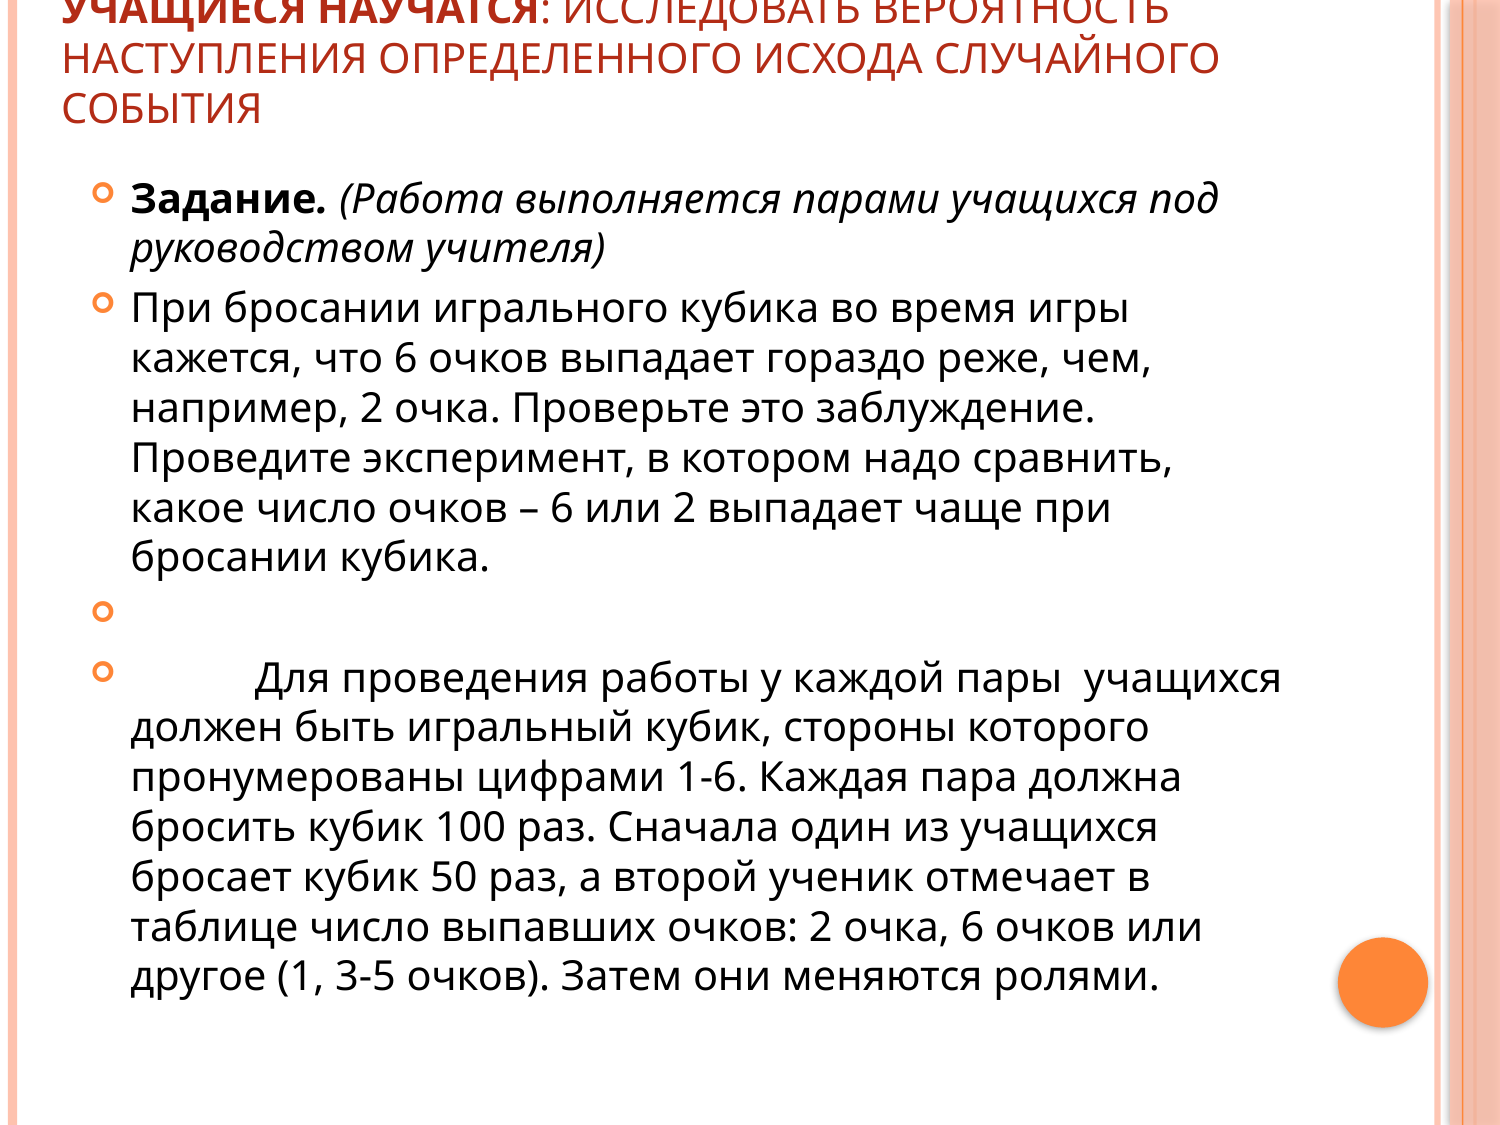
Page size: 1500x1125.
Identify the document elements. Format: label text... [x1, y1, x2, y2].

title Учащиеся научатся: исследовать вероятность наступления определенного исхода случайного события [46, 23, 1402, 139]
list Задание. (Работа выполняется парами учащихся под руководством учителя) При бросании игрального кубика во время игры кажется, что 6 очков выпадает гораздо реже, чем, например, 2 очка. Проверьте это заблуждение. Проведите эксперимент, в котором надо сравнить, какое число очков – 6 или 2 выпадает чаще при бросании кубика. Для проведения работы у каждой пары учащихся должен быть игральный кубик, стороны которого пронумерованы цифрами 1-6. Каждая пара должна бросить кубик 100 раз. Сначала один из учащихся бросает кубик 50 раз, а второй ученик отмечает в таблице число выпавших очков: 2 очка, 6 очков или другое (1, 3-5 очков). Затем они меняются ролями. [74, 163, 1301, 1063]
